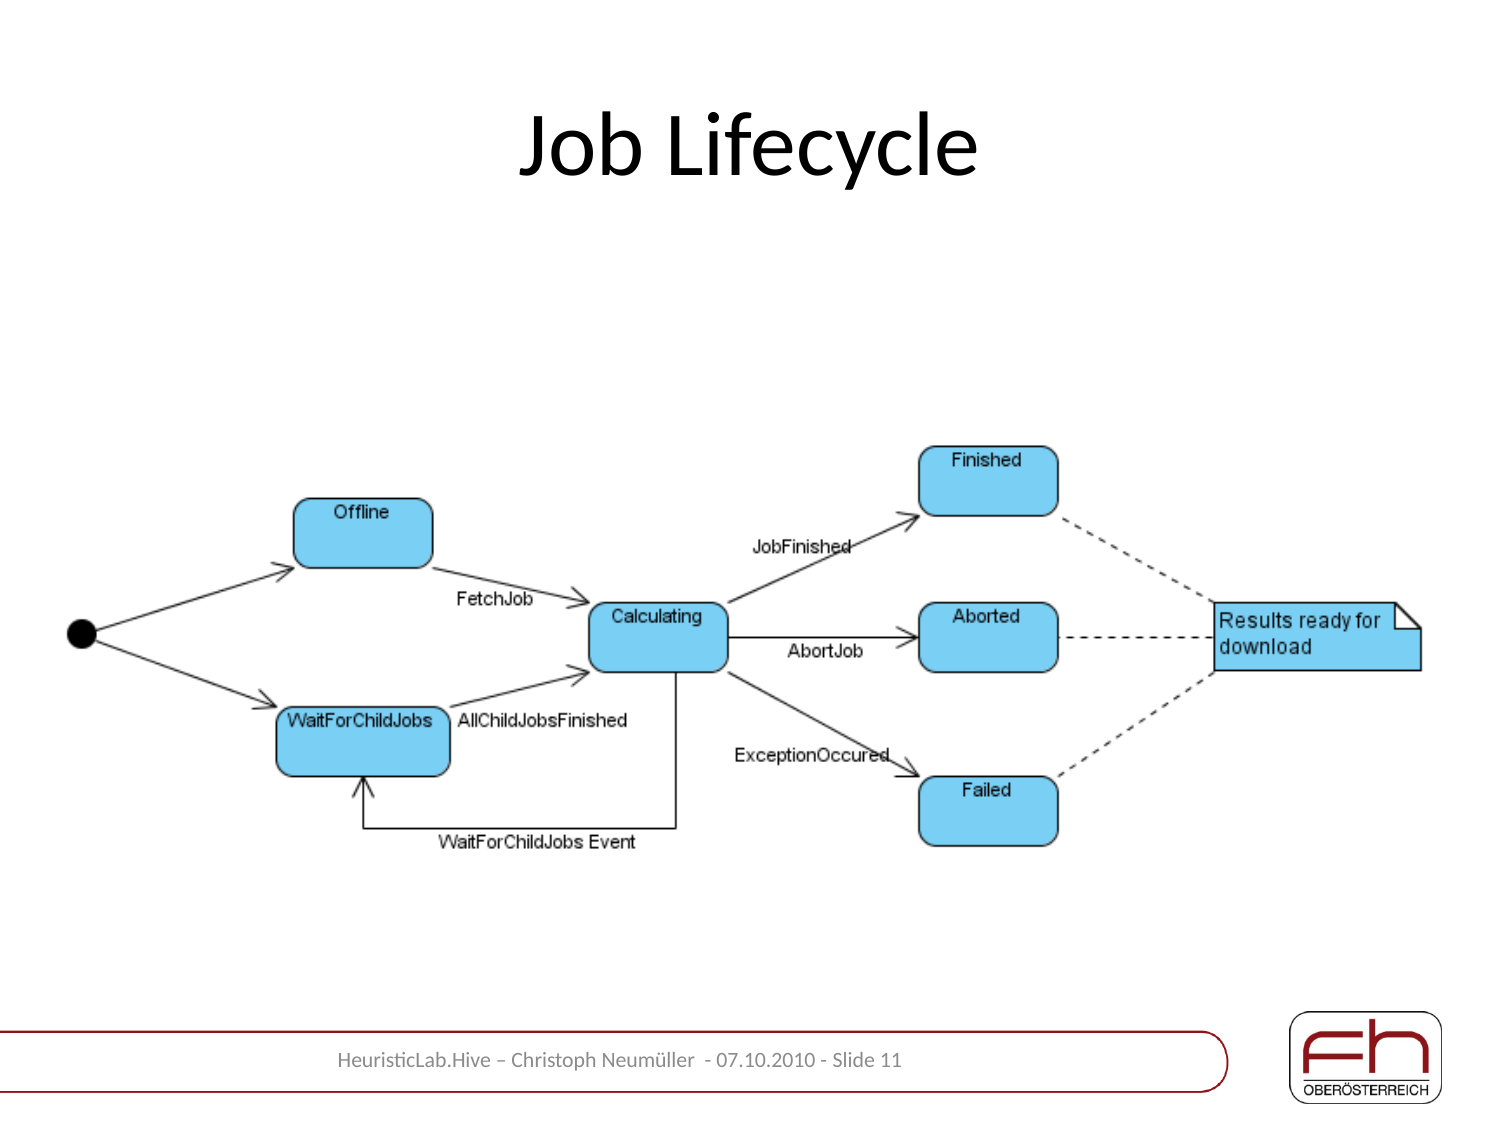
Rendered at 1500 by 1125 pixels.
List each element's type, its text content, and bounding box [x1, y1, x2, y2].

picture [0, 1027, 1231, 1096]
title Job Lifecycle [75, 45, 1425, 233]
picture [1289, 1011, 1442, 1104]
picture [41, 420, 1450, 870]
